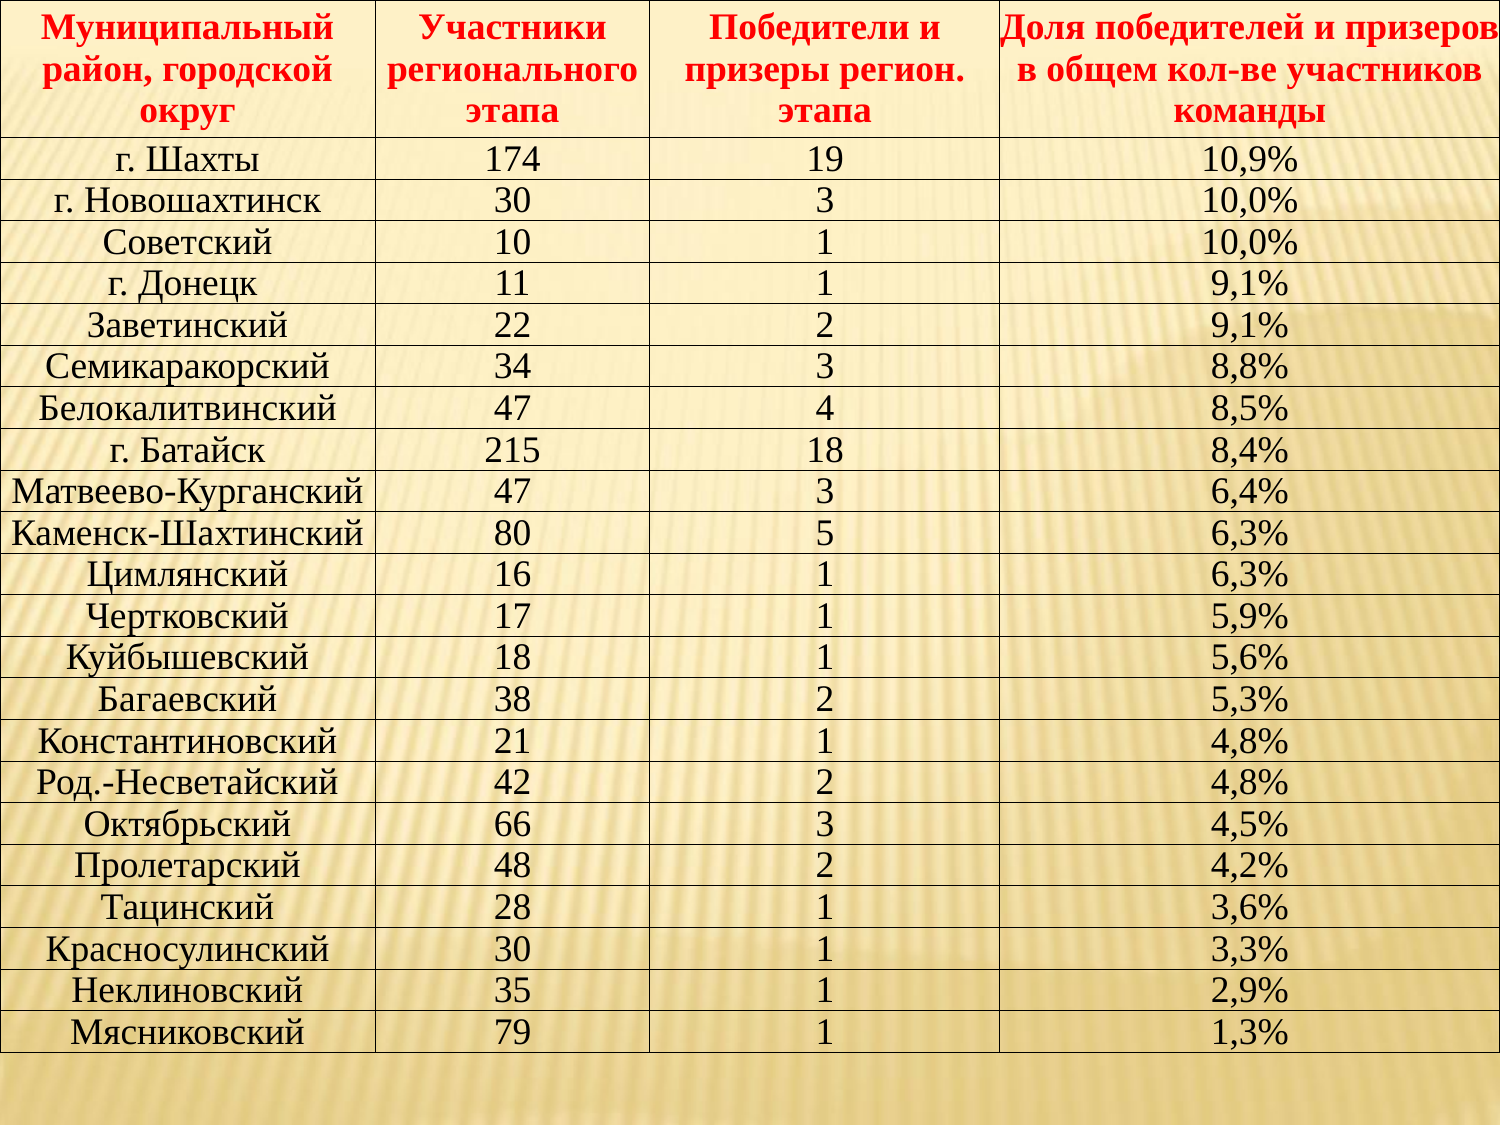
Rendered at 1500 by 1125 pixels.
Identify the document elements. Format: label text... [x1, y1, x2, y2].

table_cell 5,3% [1000, 678, 1499, 719]
table_cell Пролетарский [1, 845, 375, 885]
table_cell Каменск-Шахтинский [1, 512, 375, 553]
table_cell 2 [650, 762, 999, 802]
table_cell Красносулинский [1, 928, 375, 969]
table_header Победители и призеры регион. этапа [650, 1, 999, 137]
table_cell 1 [650, 970, 999, 1010]
table_cell 10,0% [1000, 221, 1499, 262]
table_cell Тацинский [1, 886, 375, 927]
table_cell 1 [650, 595, 999, 636]
table_cell Куйбышевский [1, 637, 375, 677]
table_cell Неклиновский [1, 970, 375, 1010]
table_cell 1,3% [1000, 1011, 1499, 1052]
table_cell 80 [376, 512, 649, 553]
table_header Муниципальный район, городской округ [1, 1, 375, 137]
table_cell 30 [376, 928, 649, 969]
table_cell 21 [376, 720, 649, 761]
table_cell 19 [650, 138, 999, 179]
table_cell 34 [376, 346, 649, 386]
table_cell Семикаракорский [1, 346, 375, 386]
picture [0, 1053, 1500, 1125]
table_cell Белокалитвинский [1, 387, 375, 428]
table_header Доля победителей и призеров в общем кол-ве участников команды [1000, 1, 1499, 137]
table_cell 1 [650, 928, 999, 969]
table_cell г. Шахты [1, 138, 375, 179]
table_cell Чертковский [1, 595, 375, 636]
table_cell 47 [376, 387, 649, 428]
table_cell 2,9% [1000, 970, 1499, 1010]
table_cell 4,8% [1000, 720, 1499, 761]
table_cell 3 [650, 803, 999, 844]
table_cell 8,5% [1000, 387, 1499, 428]
table_cell 2 [650, 845, 999, 885]
table_cell 1 [650, 637, 999, 677]
table_cell 30 [376, 180, 649, 220]
table_cell Октябрьский [1, 803, 375, 844]
table_cell 1 [650, 1011, 999, 1052]
table_cell 1 [650, 720, 999, 761]
table_cell 1 [650, 554, 999, 594]
table_cell 1 [650, 886, 999, 927]
table_cell 4,5% [1000, 803, 1499, 844]
table_cell Советский [1, 221, 375, 262]
table_cell 10 [376, 221, 649, 262]
table_cell 18 [376, 637, 649, 677]
table_cell 35 [376, 970, 649, 1010]
table_cell 47 [376, 471, 649, 511]
table_cell 8,8% [1000, 346, 1499, 386]
table_cell 174 [376, 138, 649, 179]
table_cell 2 [650, 678, 999, 719]
table_cell 28 [376, 886, 649, 927]
table_cell 79 [376, 1011, 649, 1052]
table_cell 5,9% [1000, 595, 1499, 636]
table_cell 5,6% [1000, 637, 1499, 677]
table_cell 10,9% [1000, 138, 1499, 179]
table_cell 48 [376, 845, 649, 885]
table_cell 3 [650, 180, 999, 220]
table_cell Матвеево-Курганский [1, 471, 375, 511]
table_cell 3,6% [1000, 886, 1499, 927]
table_cell 16 [376, 554, 649, 594]
table_cell 215 [376, 429, 649, 470]
table_cell 9,1% [1000, 263, 1499, 303]
table_cell 1 [650, 221, 999, 262]
table_cell Мясниковский [1, 1011, 375, 1052]
table_cell 66 [376, 803, 649, 844]
table_cell г. Новошахтинск [1, 180, 375, 220]
table_cell 6,3% [1000, 512, 1499, 553]
table_cell 4 [650, 387, 999, 428]
table_cell 3 [650, 346, 999, 386]
table_cell 8,4% [1000, 429, 1499, 470]
table_cell 3,3% [1000, 928, 1499, 969]
table_cell Род.-Несветайский [1, 762, 375, 802]
table_cell 9,1% [1000, 304, 1499, 345]
table_cell 6,4% [1000, 471, 1499, 511]
table_cell Цимлянский [1, 554, 375, 594]
table_cell 22 [376, 304, 649, 345]
table_cell г. Батайск [1, 429, 375, 470]
table_cell 3 [650, 471, 999, 511]
table_cell Заветинский [1, 304, 375, 345]
table_cell 6,3% [1000, 554, 1499, 594]
table_cell 17 [376, 595, 649, 636]
table_cell Багаевский [1, 678, 375, 719]
table_cell 4,8% [1000, 762, 1499, 802]
table_cell 5 [650, 512, 999, 553]
table_header Участники регионального этапа [376, 1, 649, 137]
table_cell Константиновский [1, 720, 375, 761]
table_cell 11 [376, 263, 649, 303]
table_cell 42 [376, 762, 649, 802]
table_cell 38 [376, 678, 649, 719]
table_cell 2 [650, 304, 999, 345]
table_cell 4,2% [1000, 845, 1499, 885]
table_cell 1 [650, 263, 999, 303]
table_cell 10,0% [1000, 180, 1499, 220]
table_cell г. Донецк [1, 263, 375, 303]
table_cell 18 [650, 429, 999, 470]
